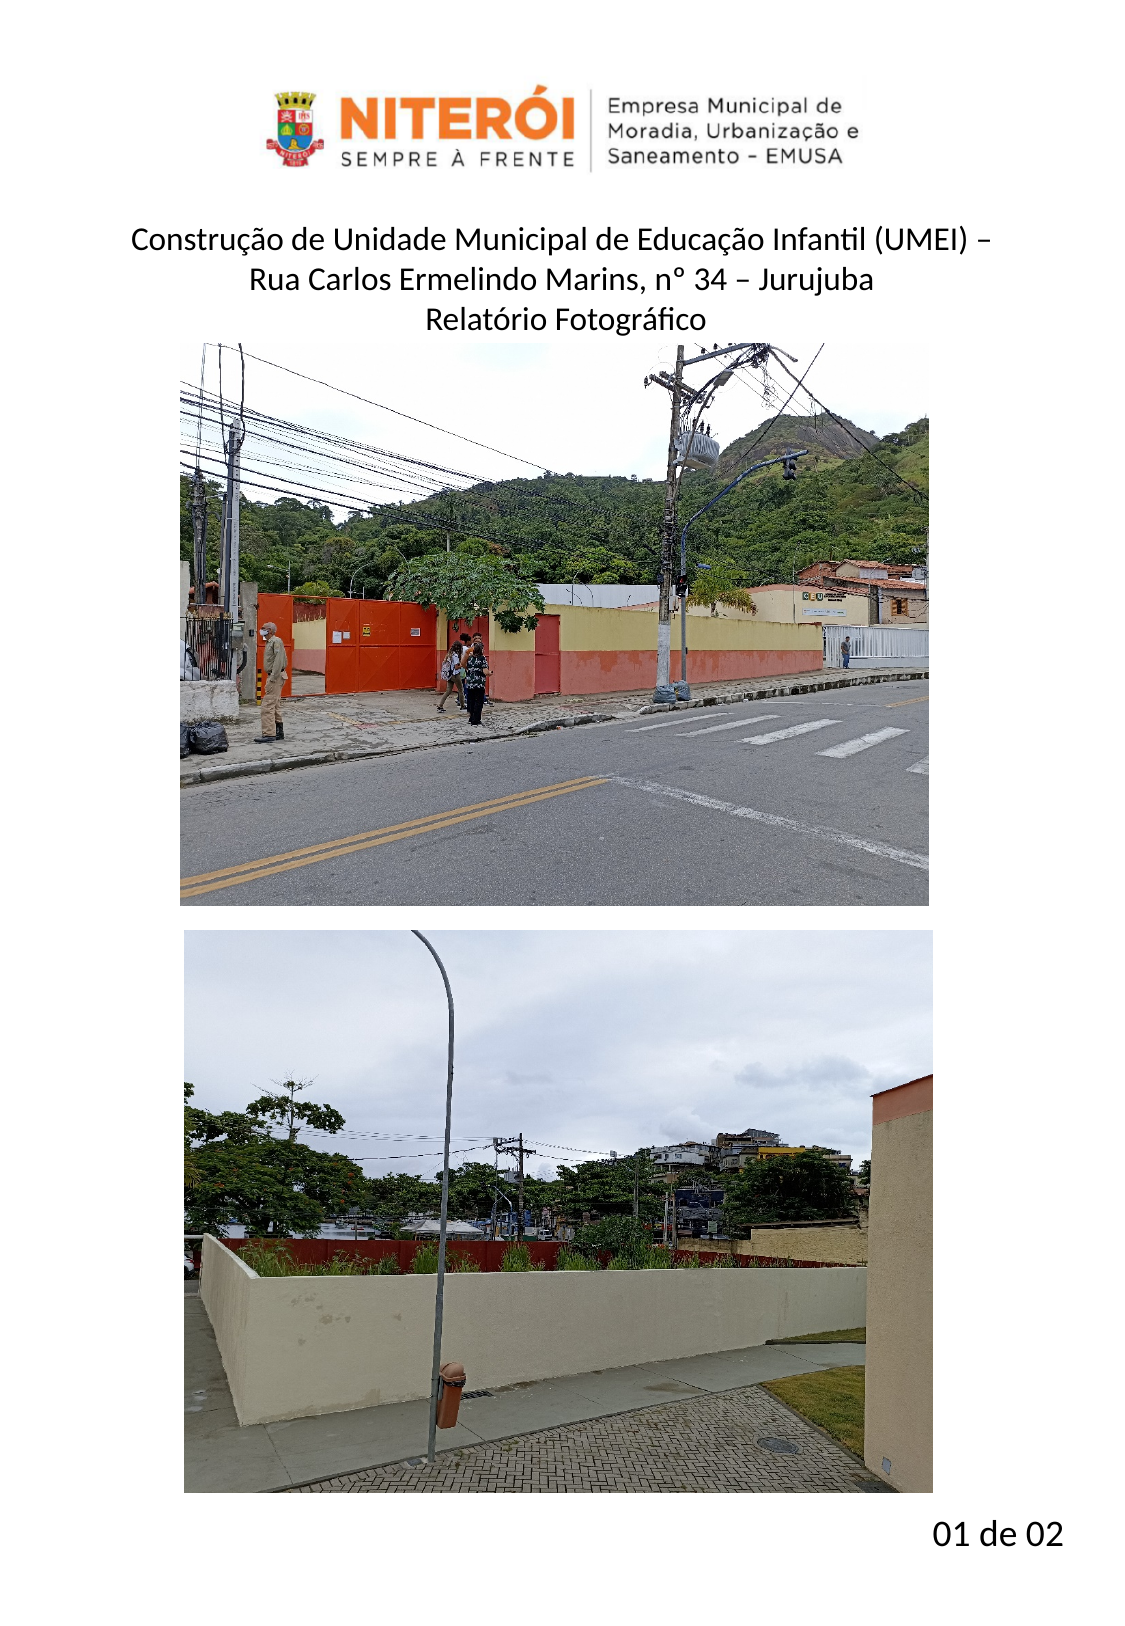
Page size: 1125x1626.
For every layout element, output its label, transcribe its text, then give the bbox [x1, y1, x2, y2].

text_box Construção de Unidade Municipal de Educação Infantil (UMEI) – Rua Carlos Ermelindo Marins, nº 34 – Jurujuba Relatório Fotográfico [54, 210, 1078, 385]
text_box 01 de 02 [917, 1501, 1080, 1562]
picture [180, 343, 929, 906]
picture [184, 930, 933, 1493]
picture [256, 73, 869, 187]
